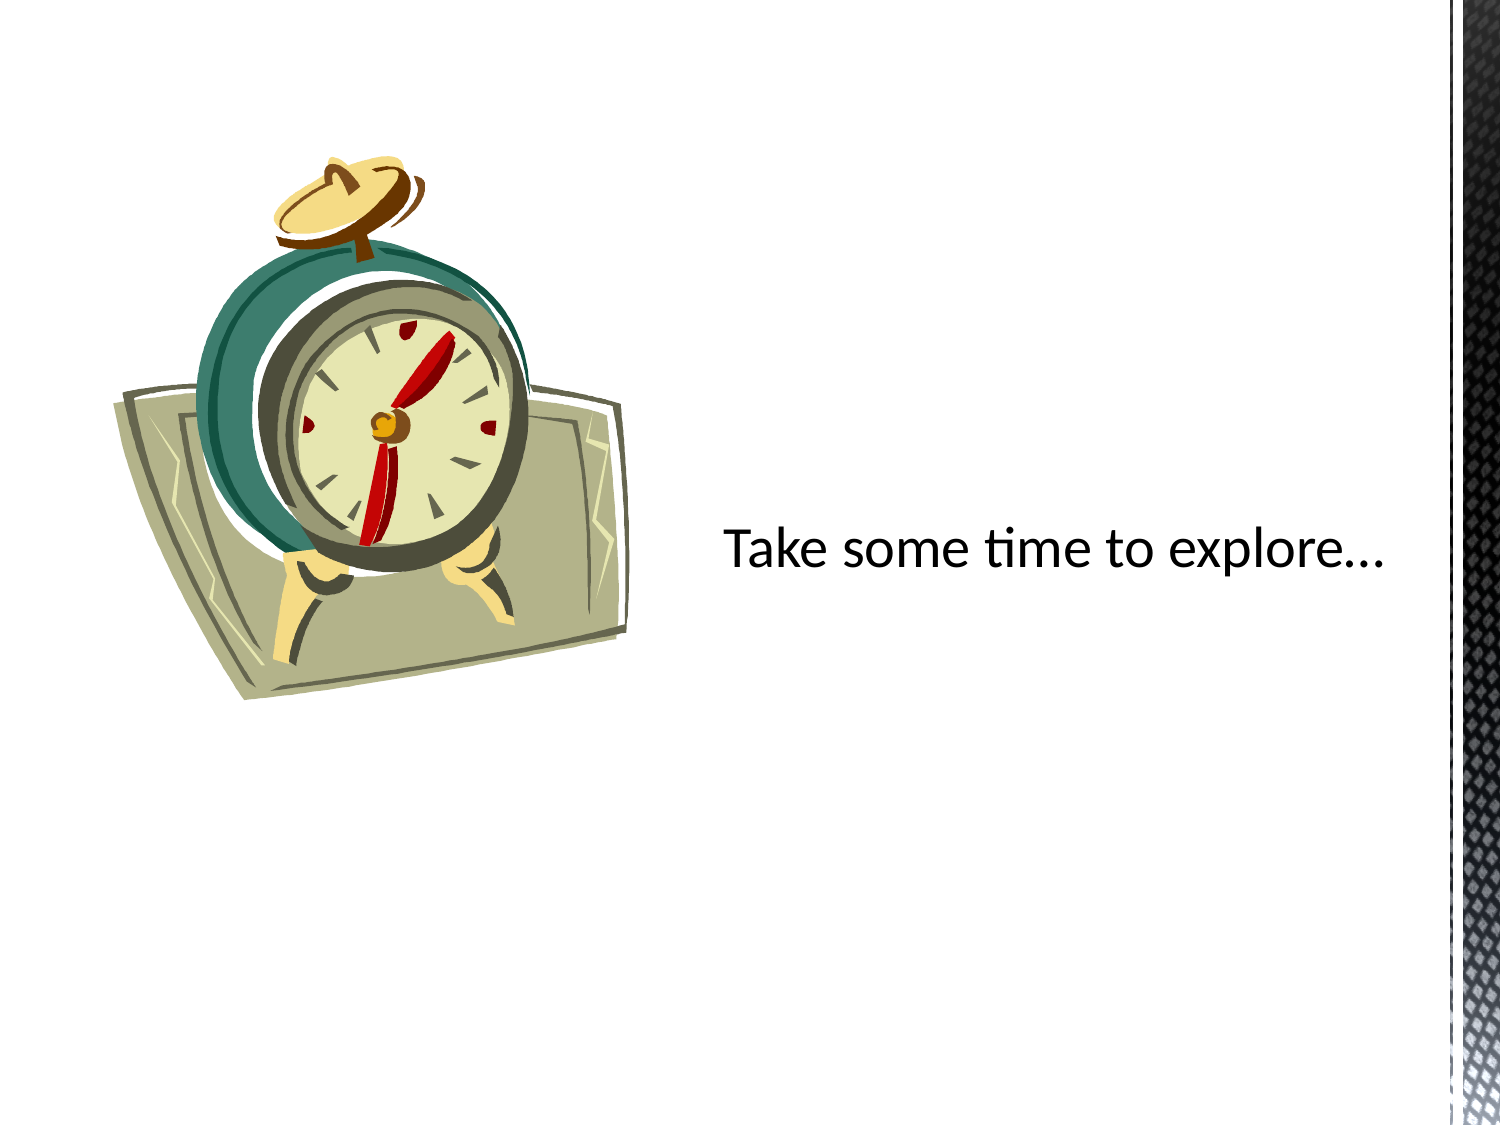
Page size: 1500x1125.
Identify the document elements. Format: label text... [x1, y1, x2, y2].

picture [1447, 0, 1500, 1125]
picture [112, 149, 638, 709]
title Take some time to explore… [650, 75, 1400, 1013]
